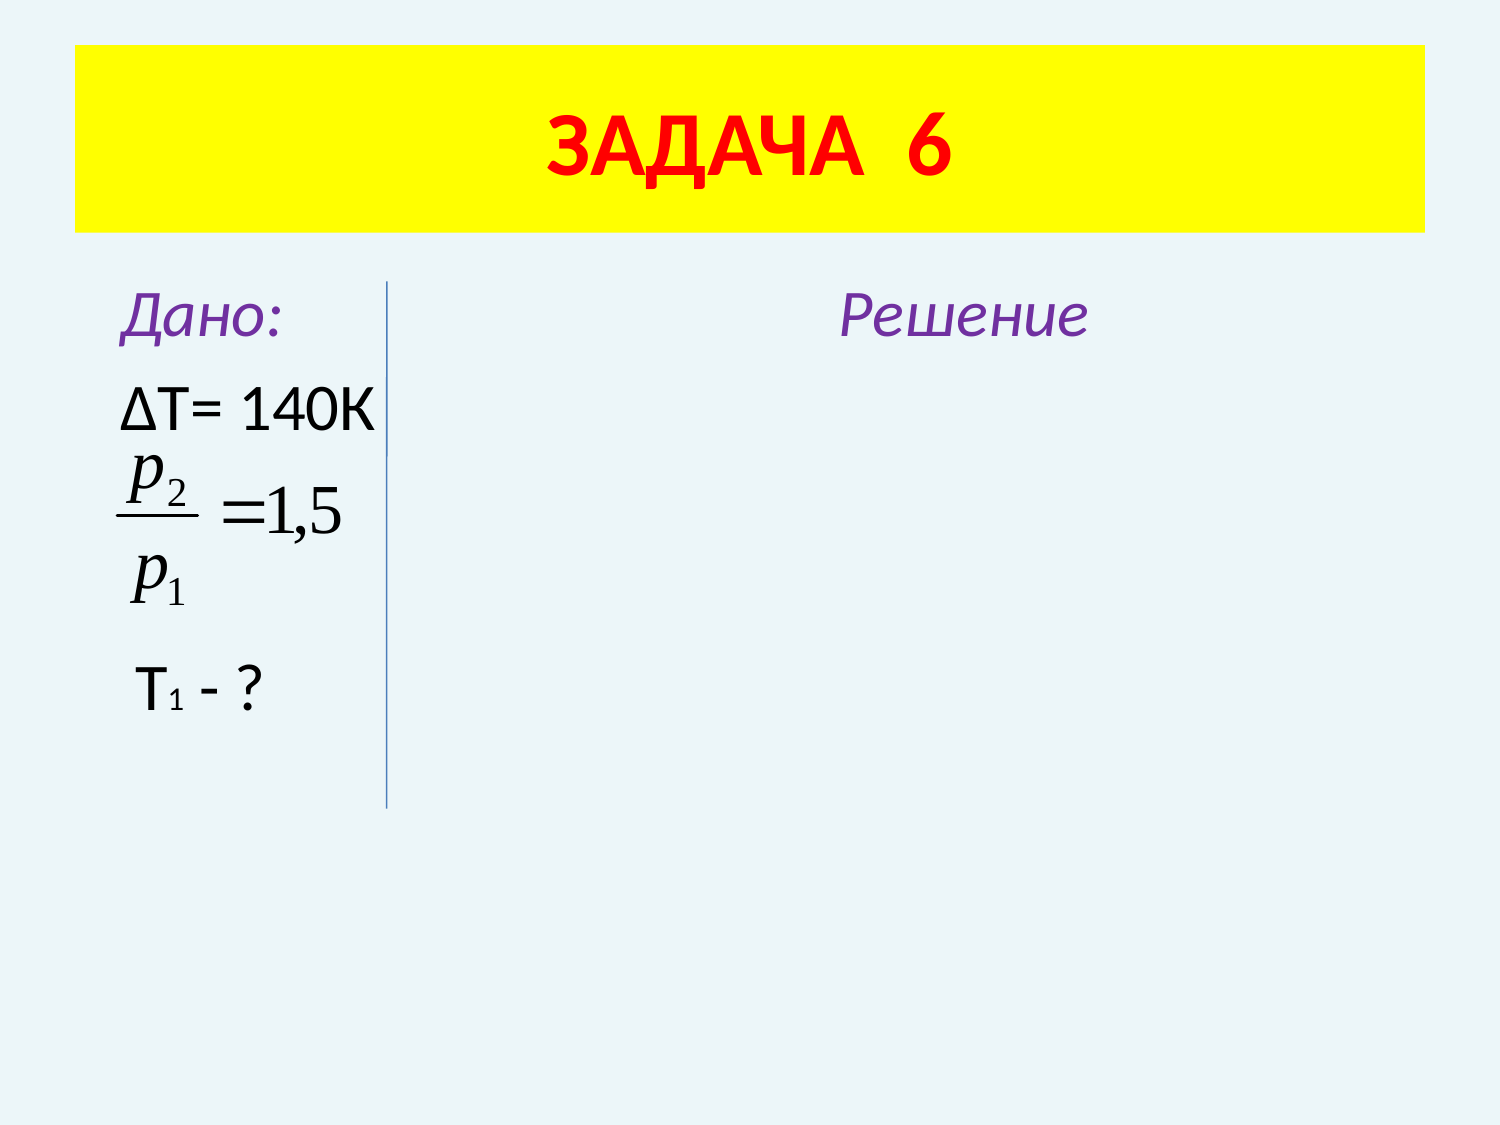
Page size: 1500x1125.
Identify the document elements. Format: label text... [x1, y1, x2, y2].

list Дано: Решение ΔТ= 140К Т1 - ? [75, 262, 1425, 1055]
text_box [105, 421, 352, 622]
title ЗАДАЧА 6 [75, 45, 1425, 233]
